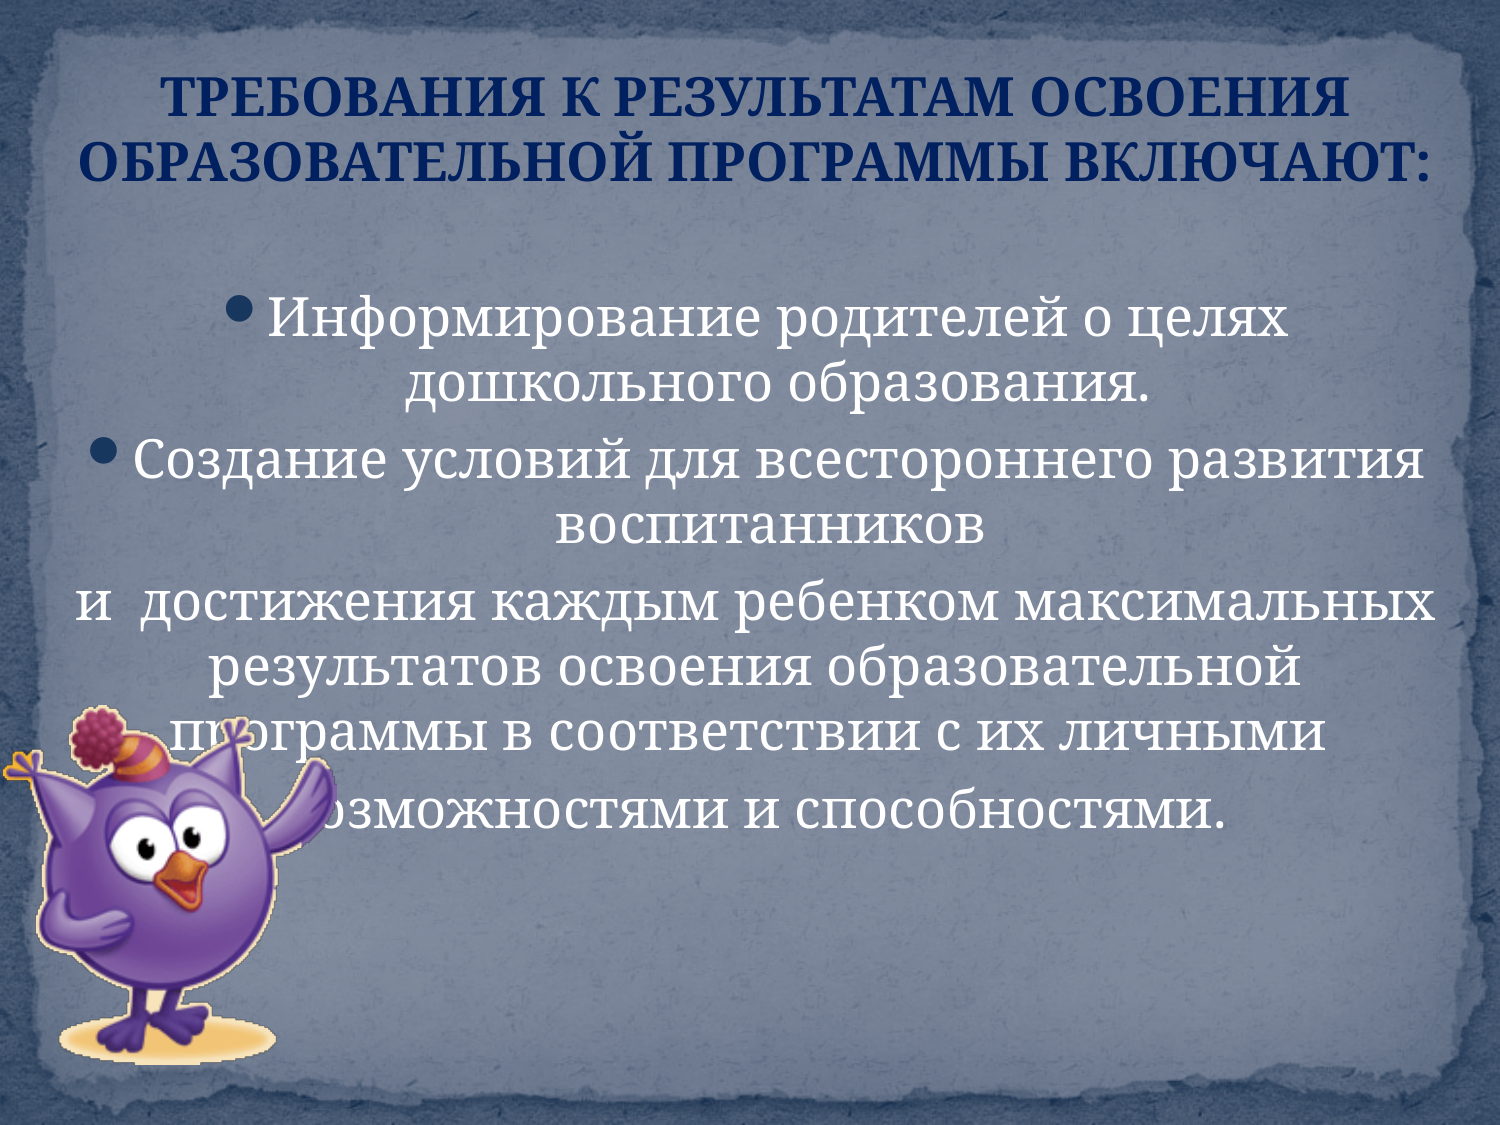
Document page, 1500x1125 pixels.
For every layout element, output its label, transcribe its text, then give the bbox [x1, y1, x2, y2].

picture [3, 705, 337, 1065]
list ТРЕБОВАНИЯ К РЕЗУЛЬТАТАМ ОСВОЕНИЯ ОБРАЗОВАТЕЛЬНОЙ ПРОГРАММЫ ВКЛЮЧАЮТ: Информирование родителей о целях дошкольного образования. Создание условий для всестороннего развития воспитанников и достижения каждым ребенком максимальных результатов освоения образовательной программы в соответствии с их личными возможностями и способностями. [53, 54, 1459, 1083]
